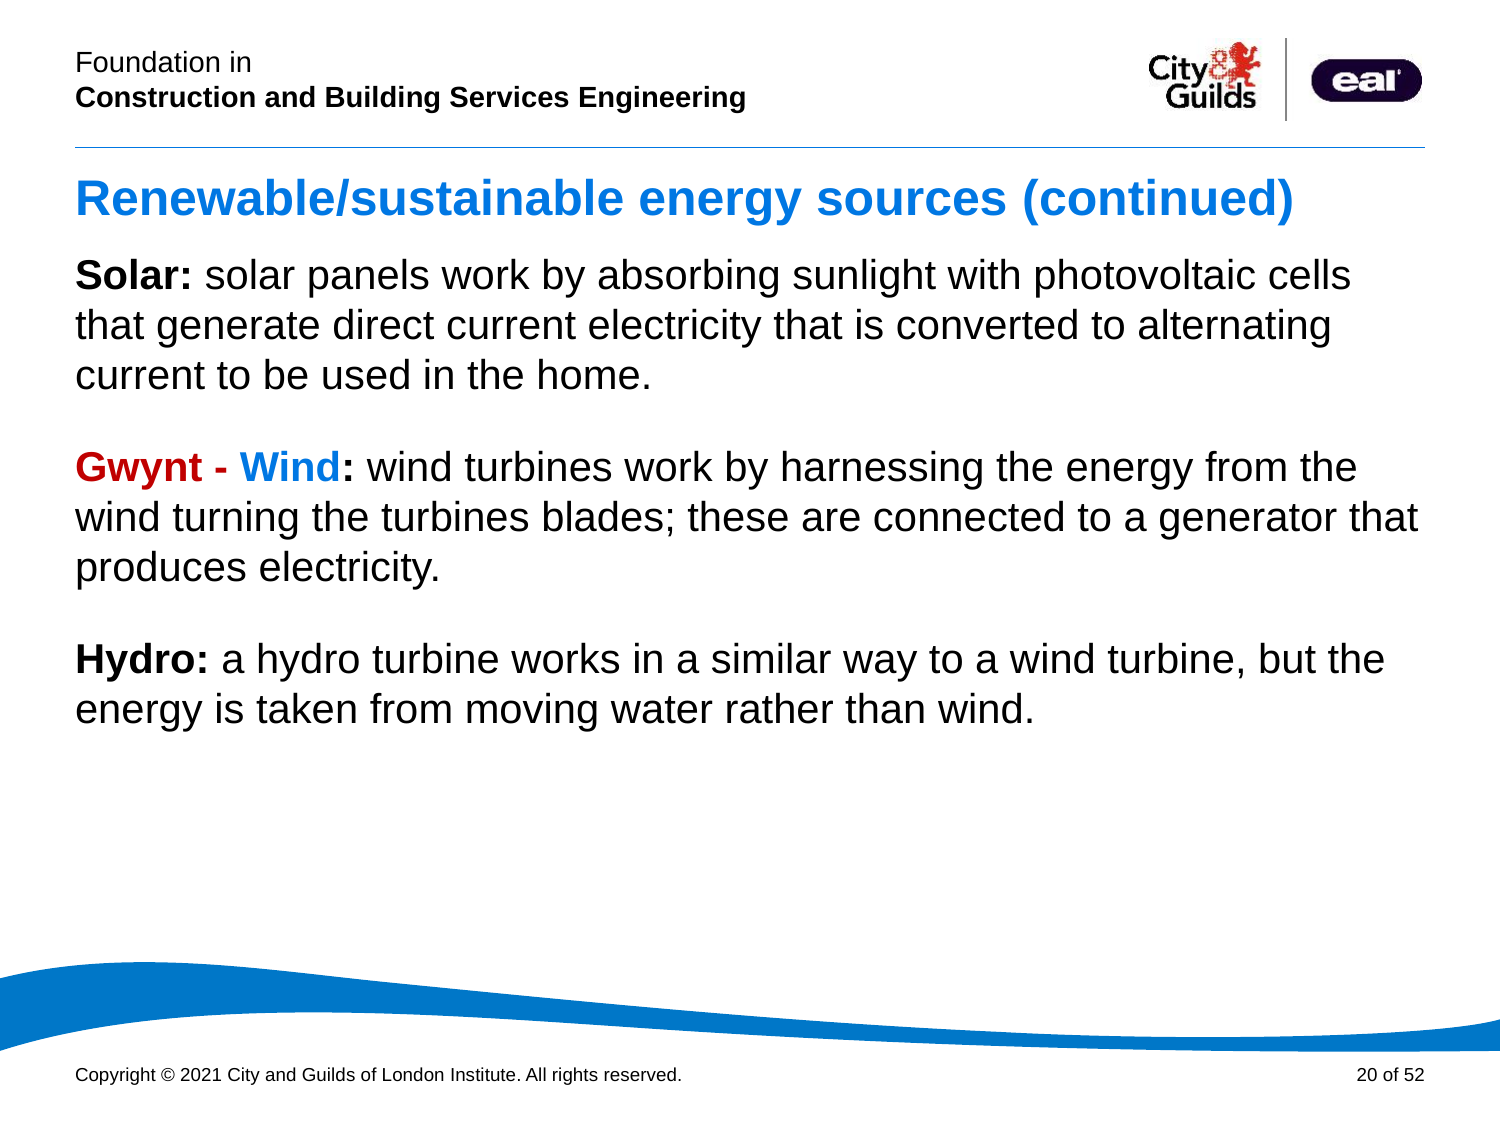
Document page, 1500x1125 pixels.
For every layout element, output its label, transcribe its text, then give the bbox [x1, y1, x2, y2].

picture [1149, 38, 1422, 121]
title Renewable/sustainable energy sources (continued) [74, 165, 1426, 229]
list Solar: solar panels work by absorbing sunlight with photovoltaic cells that generate direct current electricity that is converted to alternating current to be used in the home. Gwynt - Wind: wind turbines work by harnessing the energy from the wind turning the turbines blades; these are connected to a generator that produces electricity. Hydro: a hydro turbine works in a similar way to a wind turbine, but the energy is taken from moving water rather than wind. [74, 247, 1426, 946]
